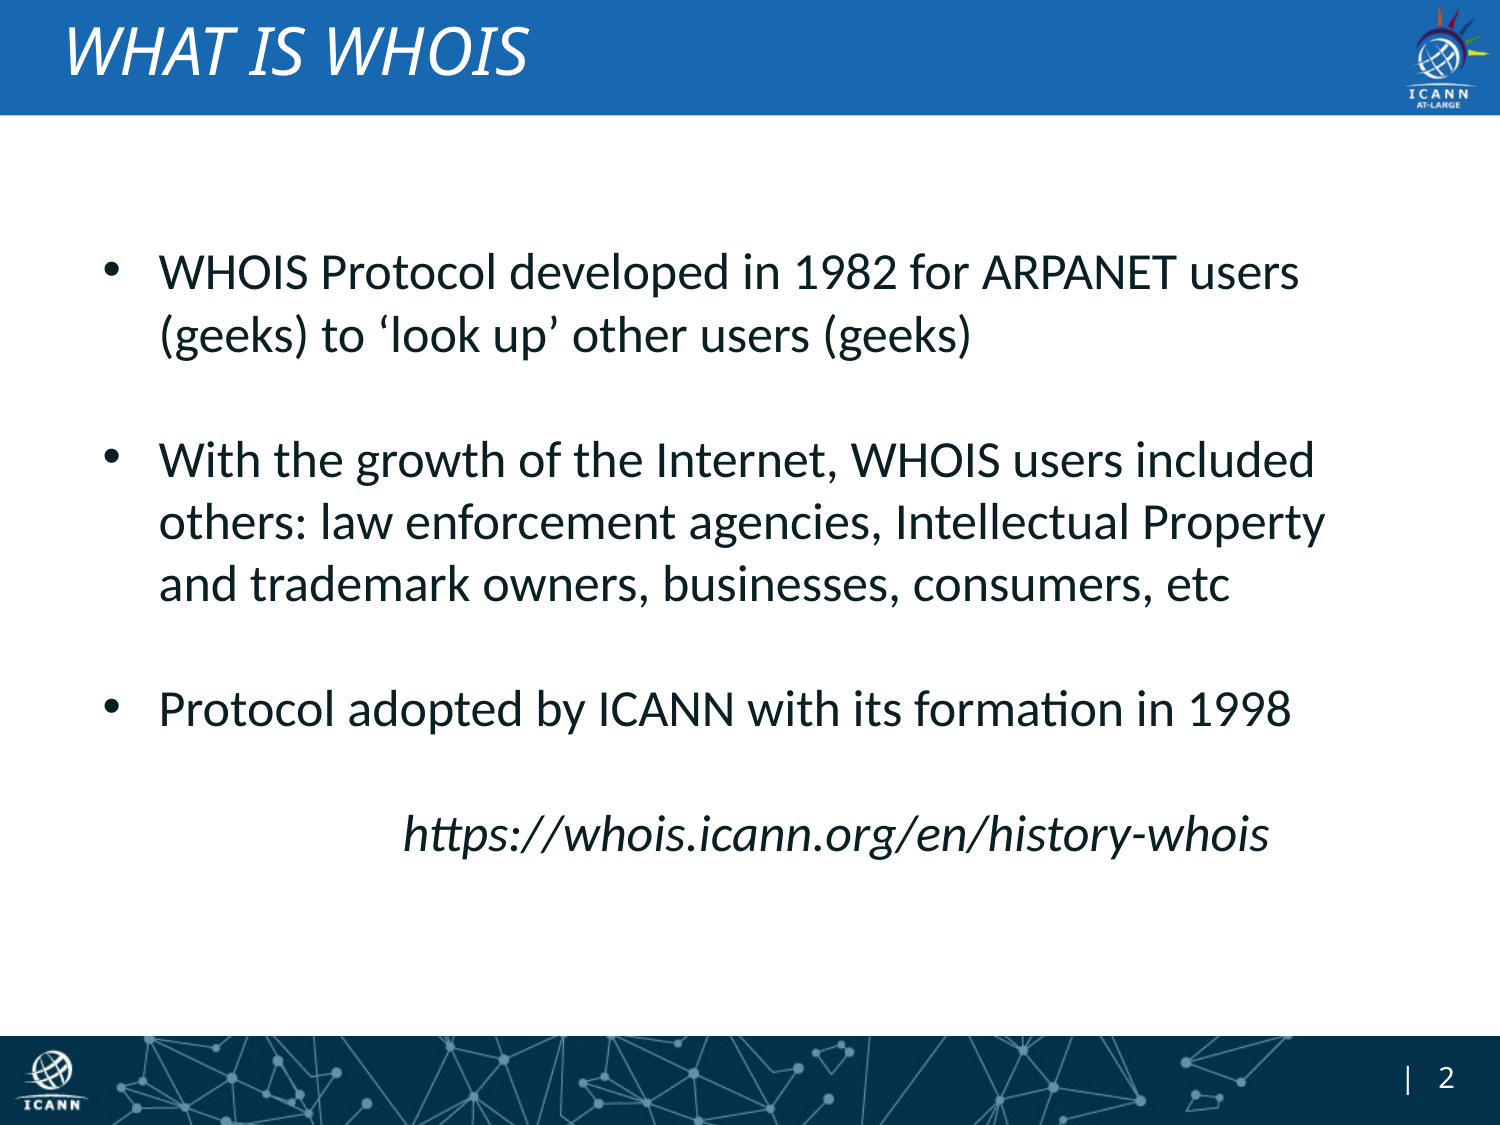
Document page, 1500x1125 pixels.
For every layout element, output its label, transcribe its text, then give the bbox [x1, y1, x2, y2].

picture [1389, 0, 1493, 112]
title WHAT IS WHOIS [0, 0, 1388, 116]
text_box WHOIS Protocol developed in 1982 for ARPANET users (geeks) to ‘look up’ other users (geeks) With the growth of the Internet, WHOIS users included others: law enforcement agencies, Intellectual Property and trademark owners, businesses, consumers, etc Protocol adopted by ICANN with its formation in 1998 https://whois.icann.org/en/history-whois [87, 230, 1417, 920]
picture [0, 1036, 1500, 1125]
title WHAT IS WHOIS [1493, 0, 1500, 116]
